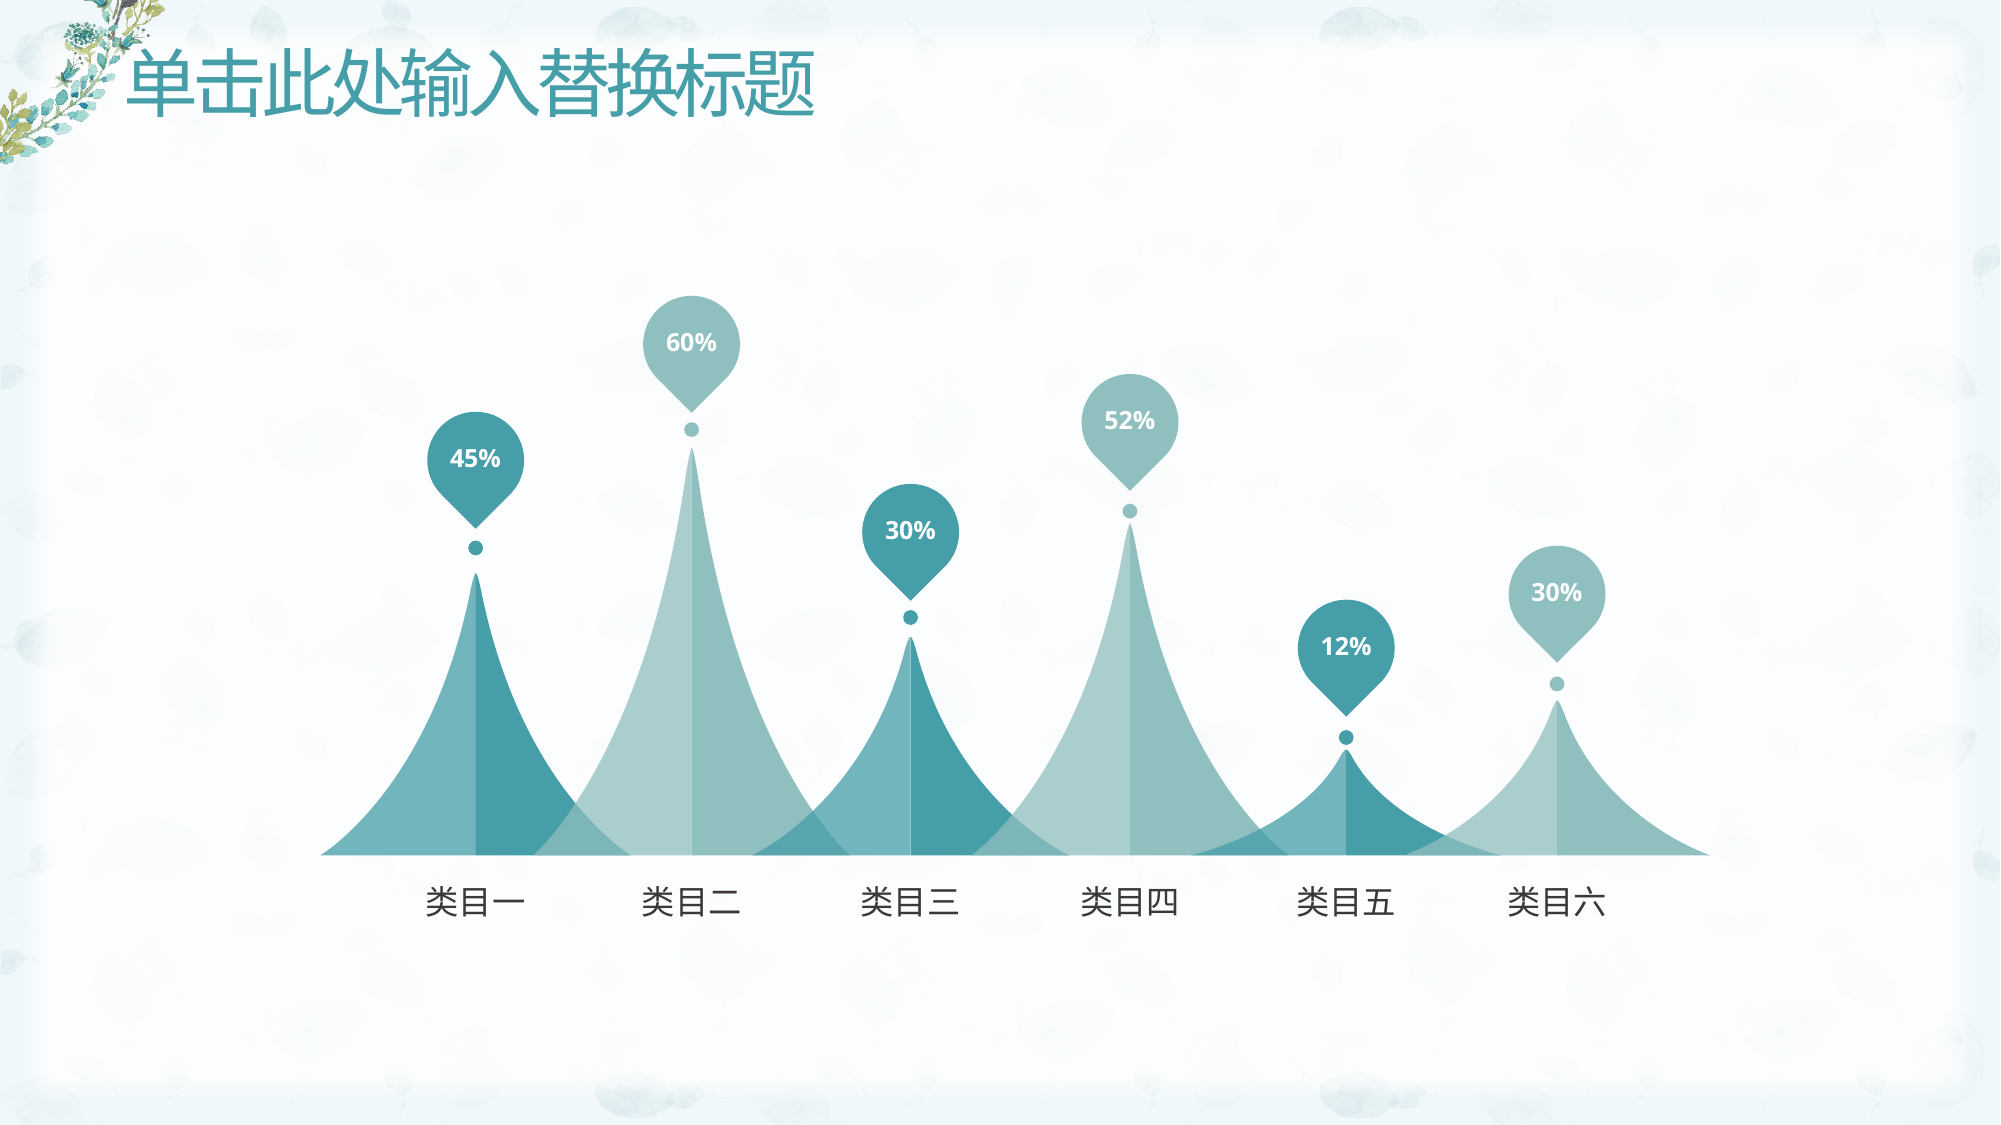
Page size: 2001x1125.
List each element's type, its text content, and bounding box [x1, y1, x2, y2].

picture [0, 0, 171, 191]
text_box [427, 411, 524, 509]
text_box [1403, 700, 1711, 856]
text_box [752, 636, 971, 856]
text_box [1190, 749, 1403, 856]
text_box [533, 448, 850, 856]
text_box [1081, 373, 1179, 471]
text_box 类目四 [1023, 862, 1238, 929]
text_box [862, 483, 959, 581]
text_box 类目六 [1450, 862, 1665, 929]
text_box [1297, 599, 1395, 697]
text_box [1121, 502, 1139, 520]
text_box 类目三 [803, 862, 1018, 929]
text_box 类目二 [584, 862, 799, 929]
text_box [1548, 675, 1566, 693]
title 单击此处输入替换标题 [109, 38, 1834, 136]
text_box [902, 609, 920, 626]
text_box [1337, 729, 1355, 746]
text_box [320, 573, 533, 856]
text_box [467, 539, 485, 557]
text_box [643, 295, 740, 393]
text_box 类目一 [368, 862, 583, 929]
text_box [1508, 545, 1606, 643]
text_box 类目五 [1239, 862, 1450, 929]
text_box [971, 523, 1289, 856]
text_box [683, 421, 701, 439]
